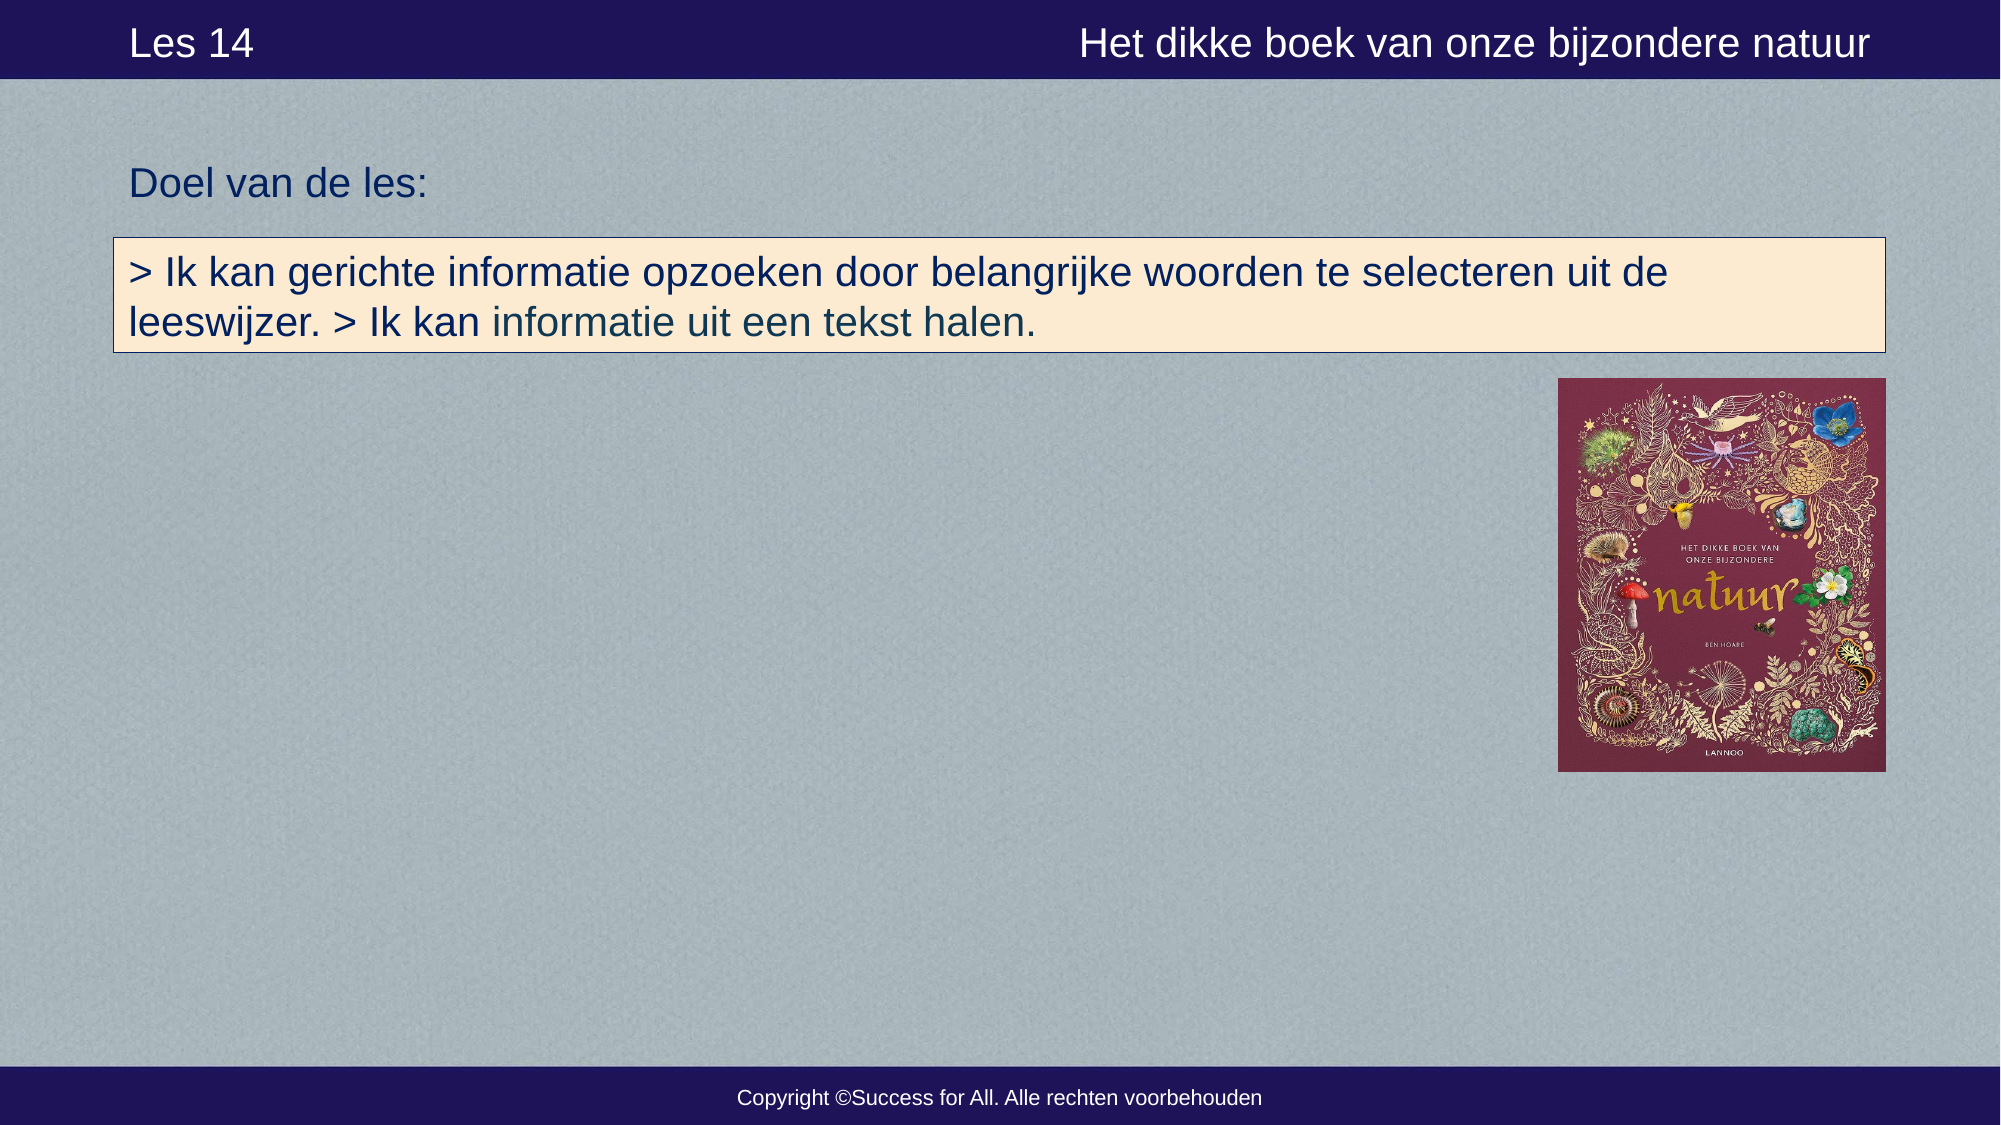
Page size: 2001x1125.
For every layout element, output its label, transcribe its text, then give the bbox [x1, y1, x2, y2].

text_box Doel van de les: [113, 148, 1635, 214]
text_box > Ik kan gerichte informatie opzoeken door belangrijke woorden te selecteren uit de leeswijzer. > Ik kan informatie uit een tekst halen. [113, 237, 1886, 353]
picture [0, 0, 2001, 1125]
text_box Het dikke boek van onze bijzondere natuur [999, 8, 1886, 73]
text_box Copyright ©Success for All. Alle rechten voorbehouden [0, 1076, 2000, 1125]
text_box Les 14 [114, 8, 354, 73]
